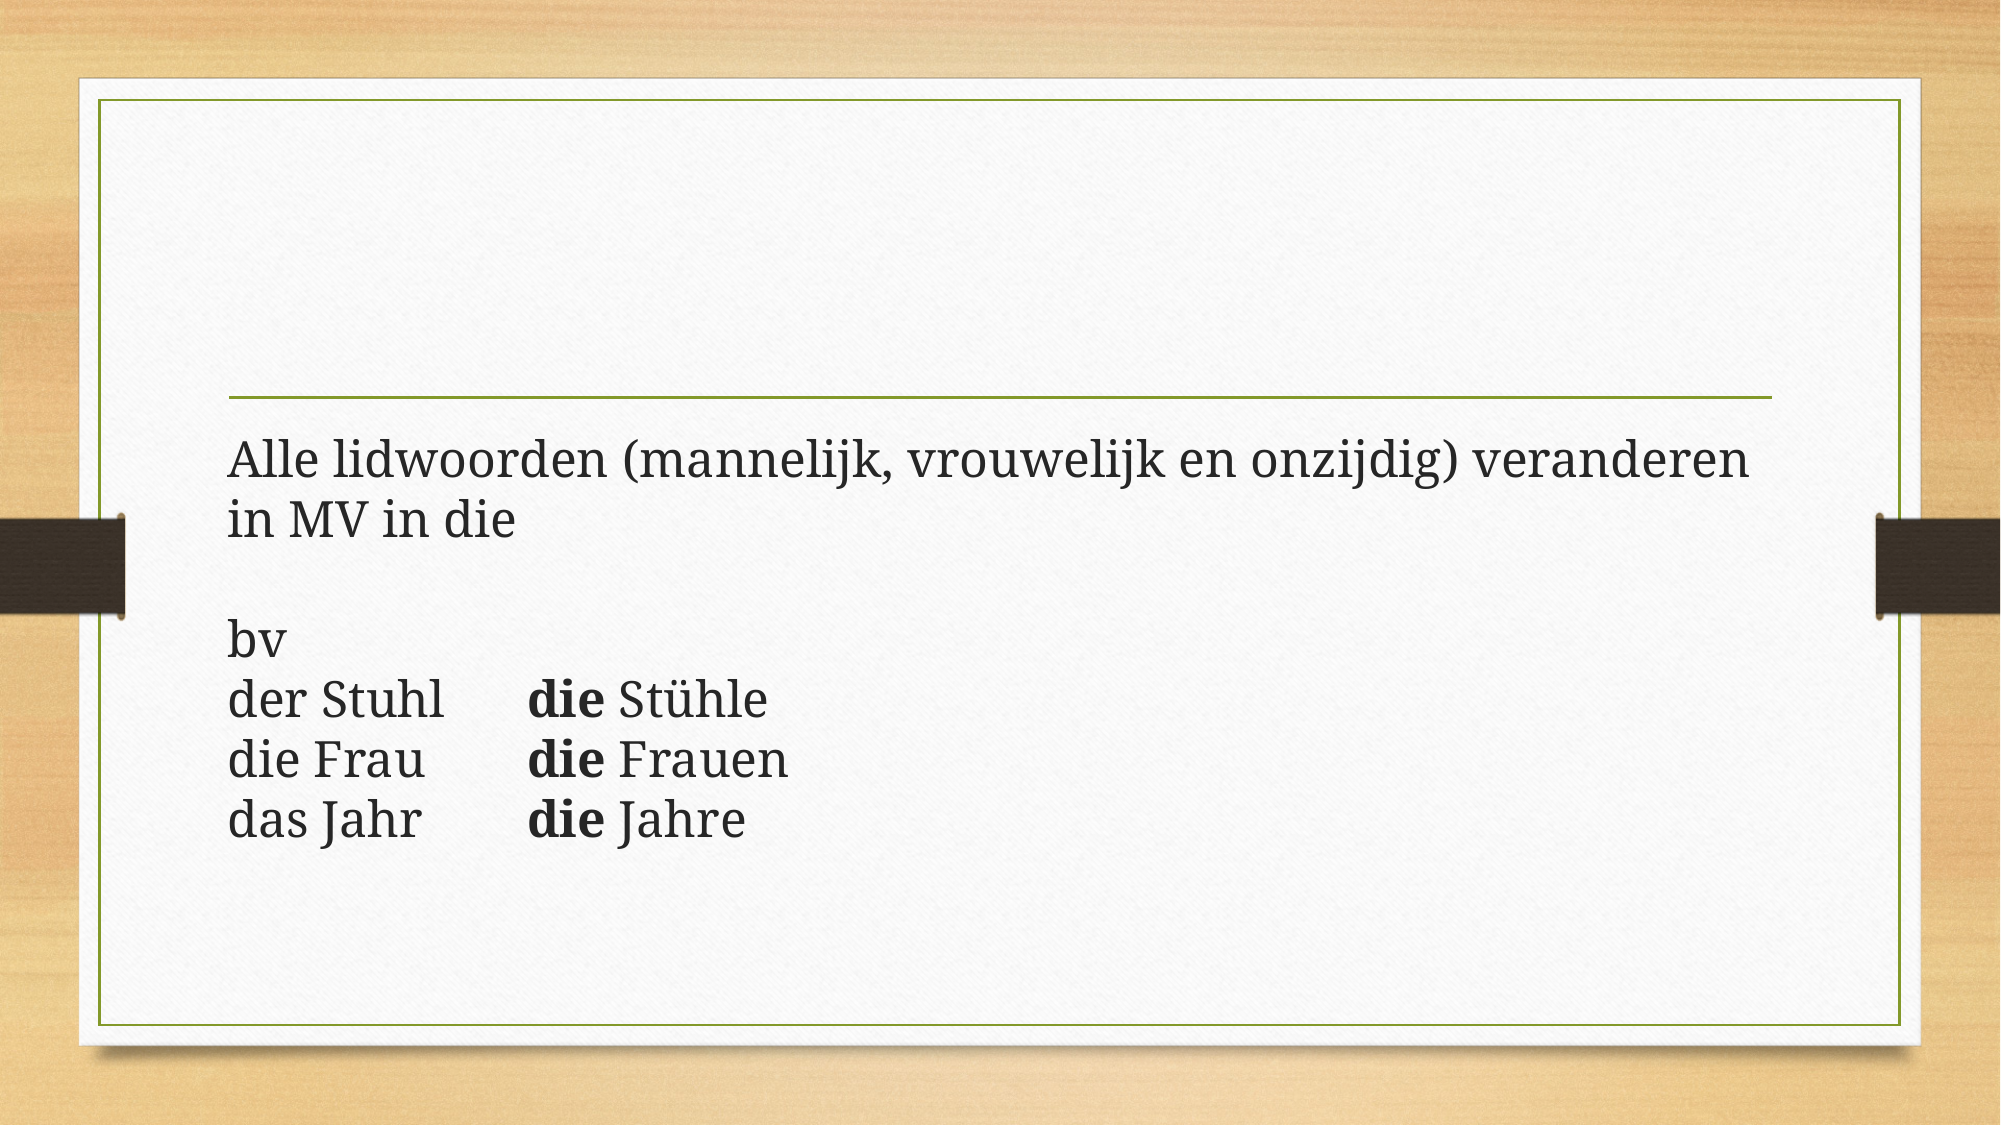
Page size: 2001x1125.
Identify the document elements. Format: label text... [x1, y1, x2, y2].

list Alle lidwoorden (mannelijk, vrouwelijk en onzijdig) veranderen in MV in die bv der Stuhl die Stühle die Frau die Frauen das Jahr die Jahre [212, 419, 1788, 964]
picture [0, 0, 2001, 1125]
